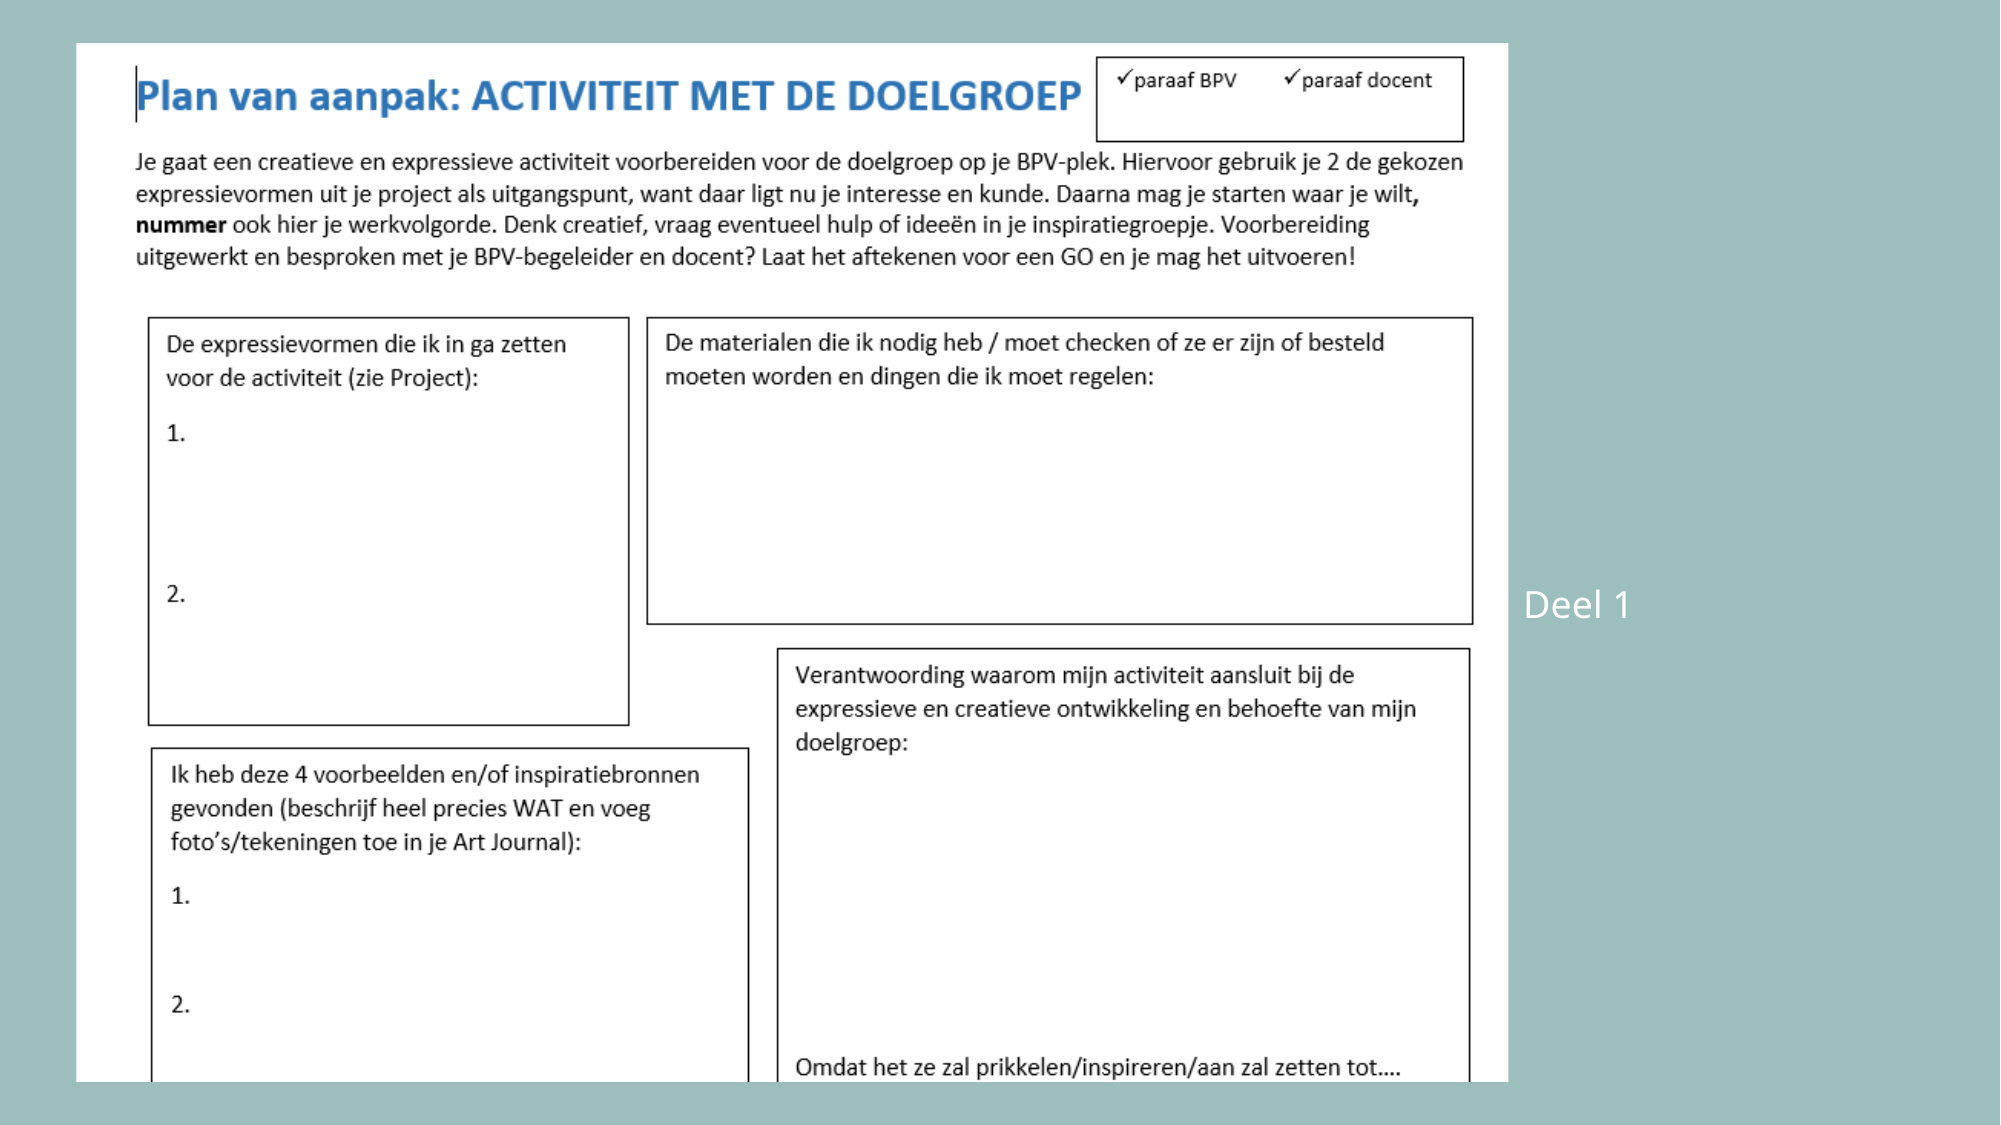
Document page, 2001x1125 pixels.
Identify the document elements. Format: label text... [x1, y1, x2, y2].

text_box Deel 1 [1509, 573, 1755, 634]
picture [76, 43, 1509, 1082]
